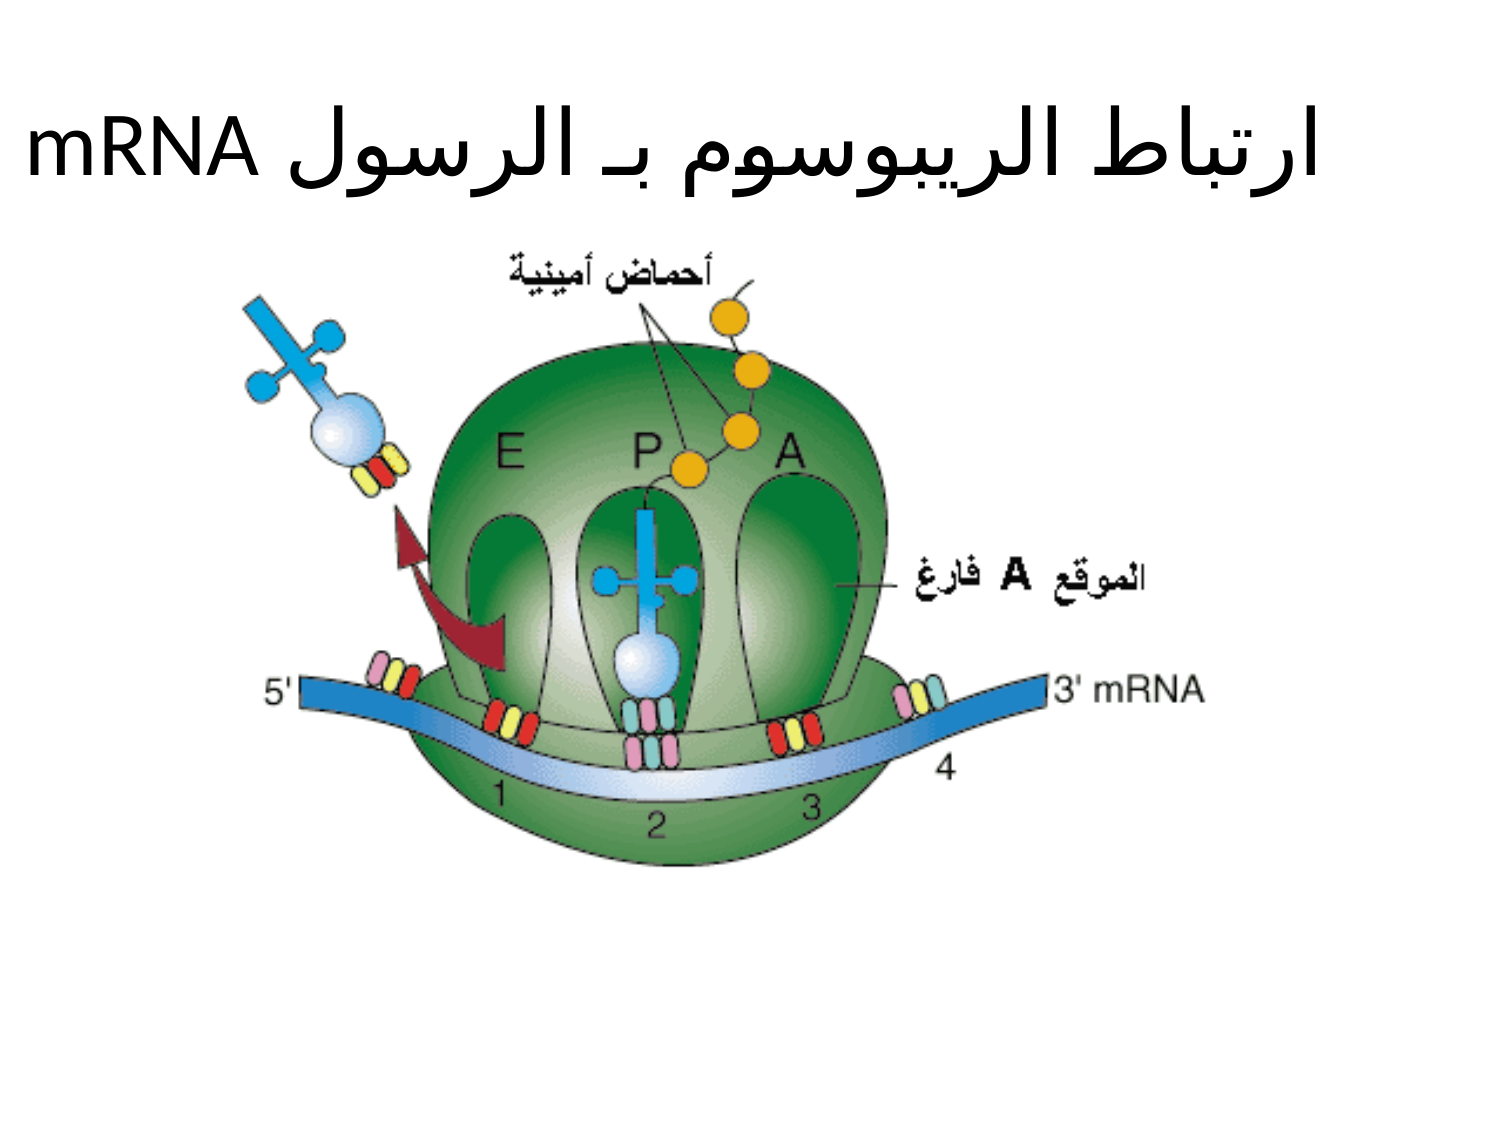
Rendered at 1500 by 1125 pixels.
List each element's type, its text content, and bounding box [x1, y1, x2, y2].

picture [235, 235, 1222, 886]
title ارتباط الريبوسوم بـ الرسول mRNA [0, 45, 1350, 233]
